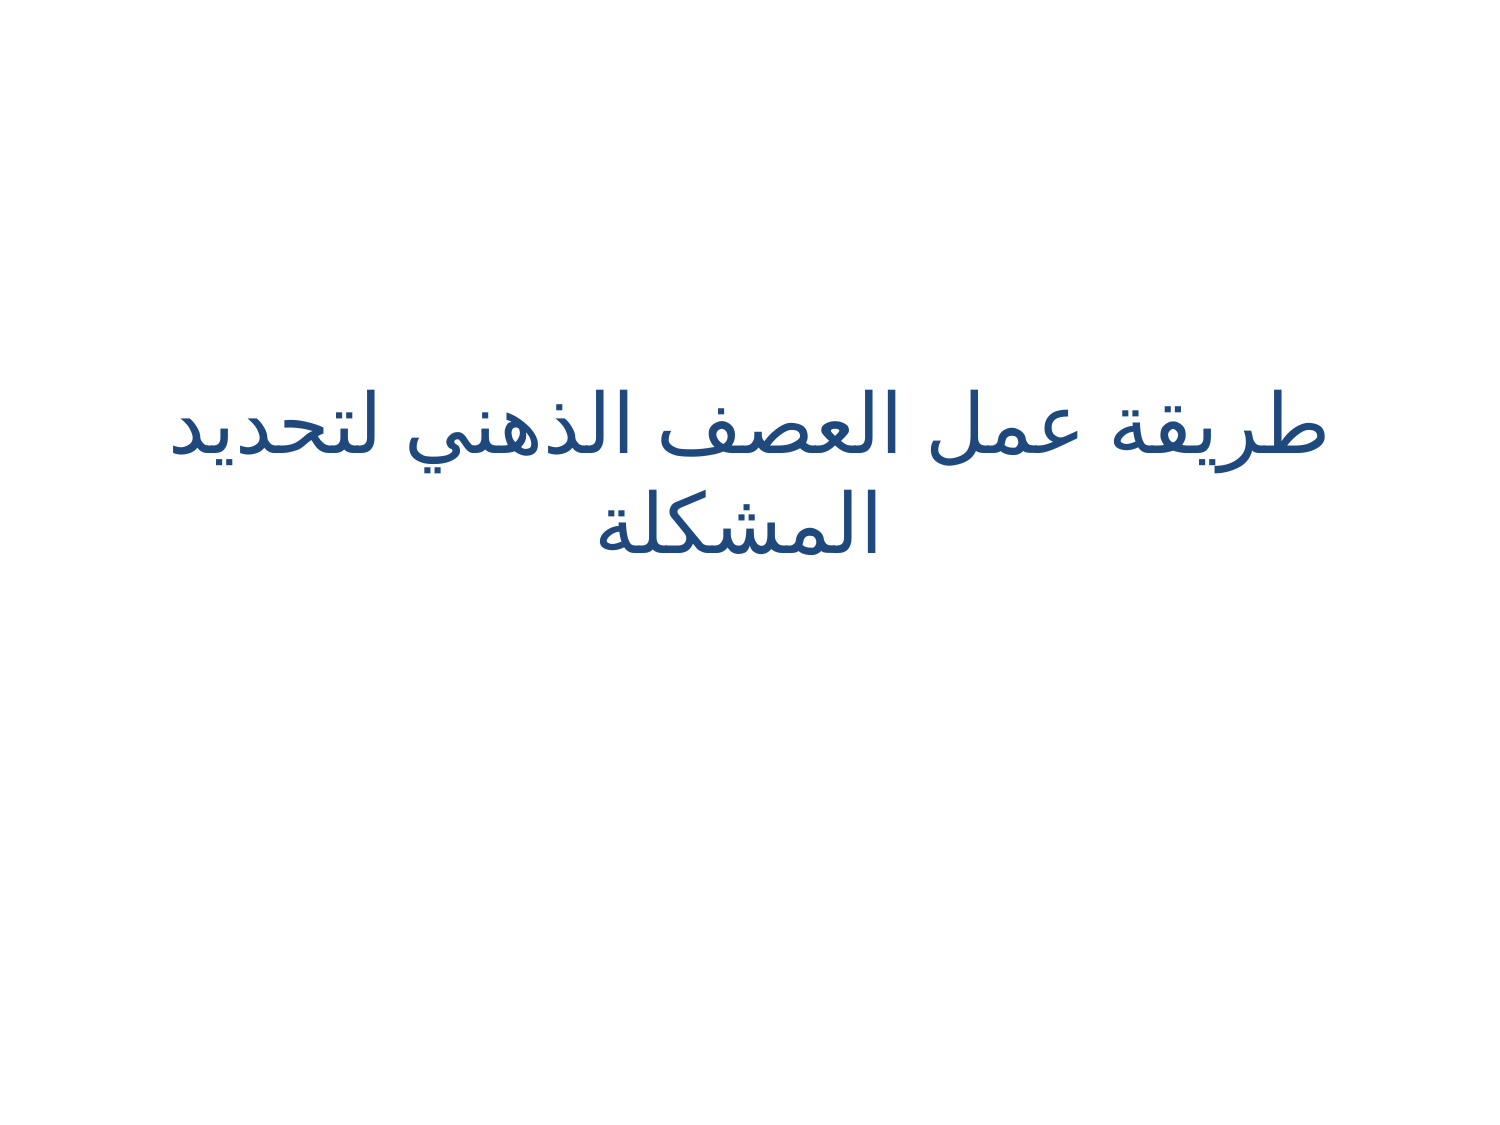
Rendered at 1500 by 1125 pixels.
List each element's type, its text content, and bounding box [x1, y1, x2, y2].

title طريقة عمل العصف الذهني لتحديد المشكلة [112, 349, 1388, 591]
